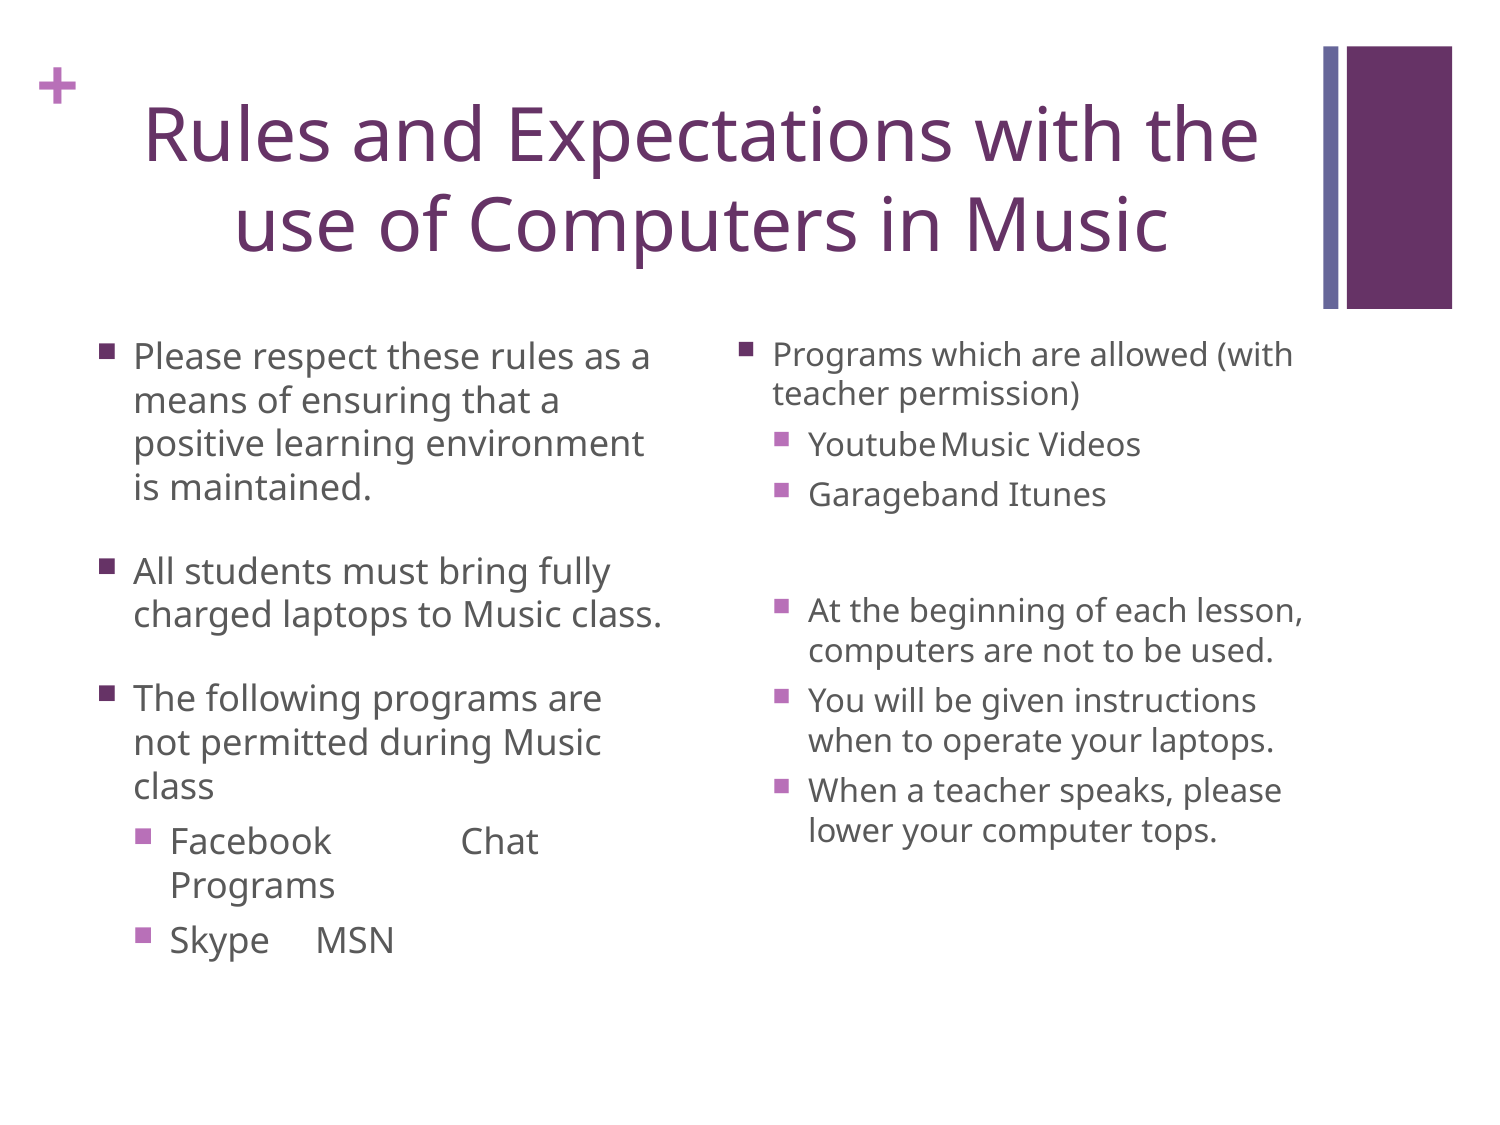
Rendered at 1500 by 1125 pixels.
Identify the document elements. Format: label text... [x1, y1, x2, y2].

title Rules and Expectations with the use of Computers in Music [81, 79, 1322, 296]
list Please respect these rules as a means of ensuring that a positive learning environment is maintained. All students must bring fully charged laptops to Music class. The following programs are not permitted during Music class Facebook Chat Programs Skype MSN [81, 325, 682, 1005]
list Programs which are allowed (with teacher permission) Youtube Music Videos Garageband Itunes At the beginning of each lesson, computers are not to be used. You will be given instructions when to operate your laptops. When a teacher speaks, please lower your computer tops. [721, 325, 1322, 1005]
